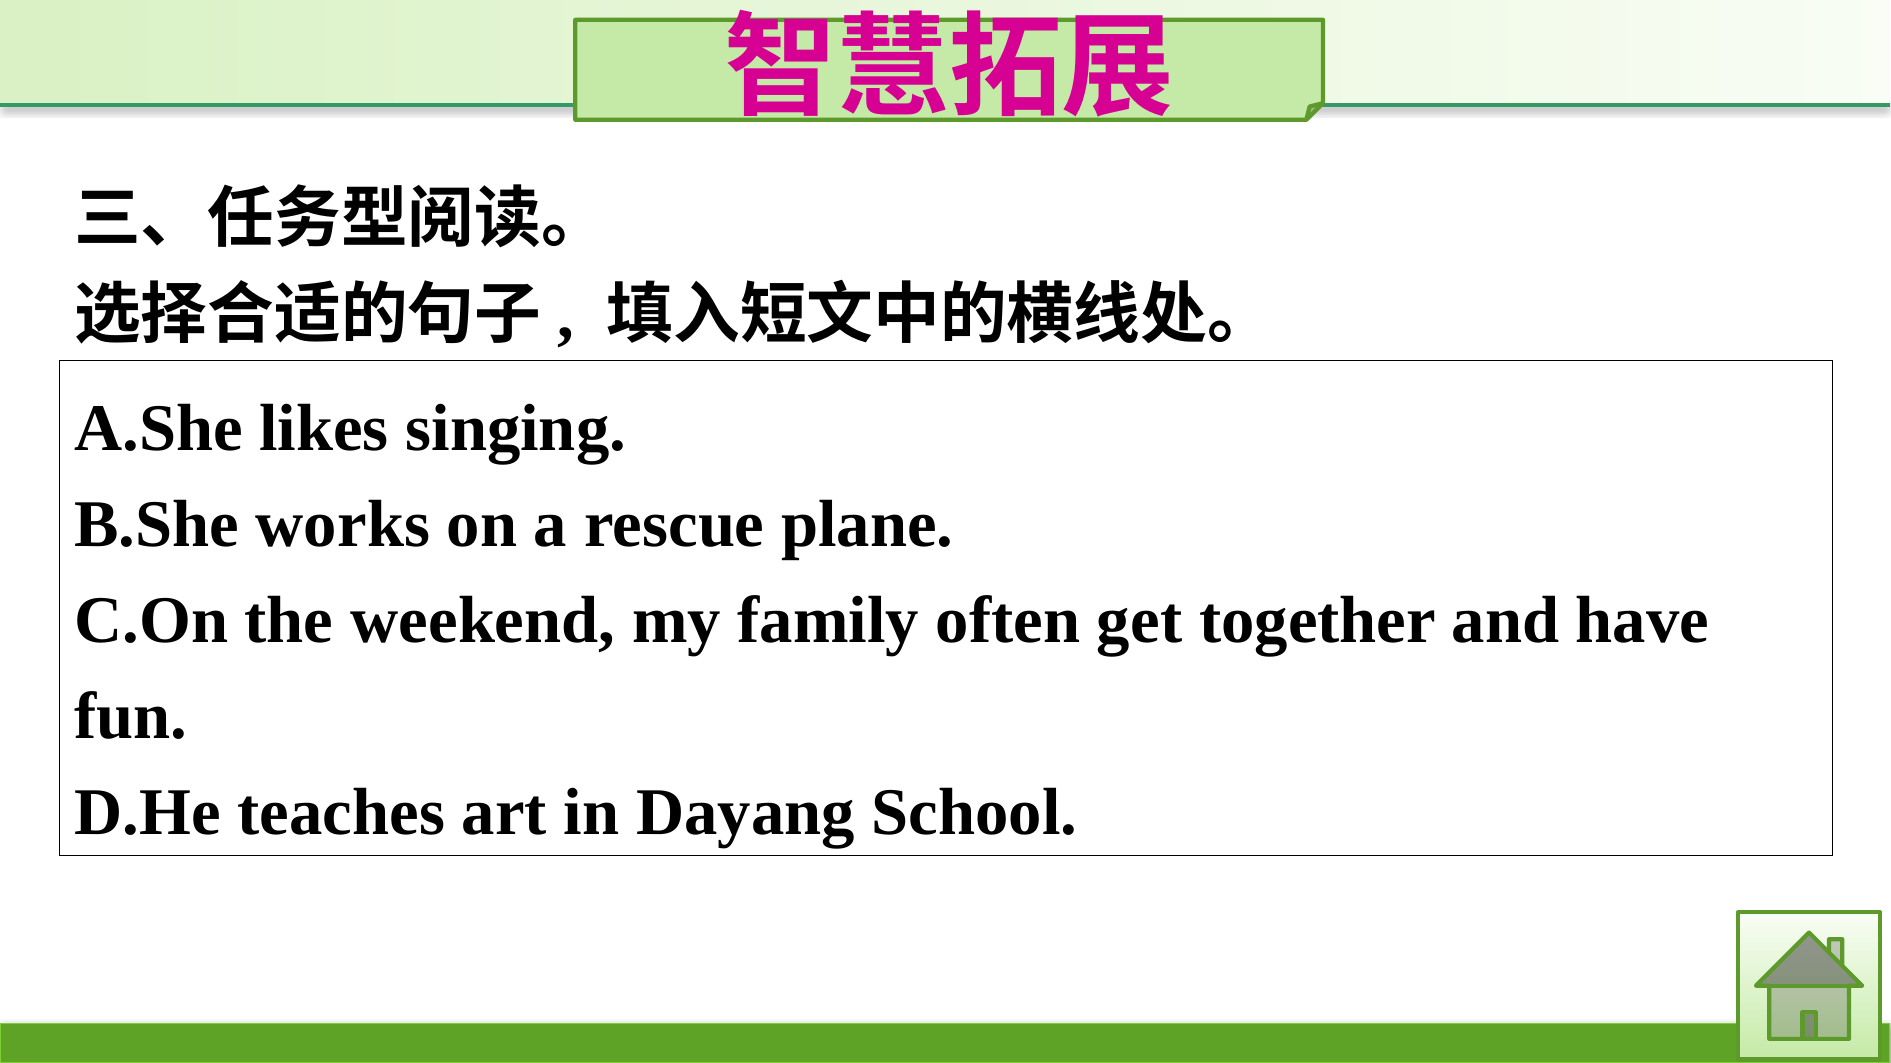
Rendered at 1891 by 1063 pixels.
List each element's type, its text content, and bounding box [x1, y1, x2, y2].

text_box A.She likes singing. B.She works on a rescue plane. C.On the weekend, my family often get together and have fun. D.He teaches art in Dayang School. [59, 360, 1833, 856]
text_box 三、任务型阅读。 选择合适的句子, 填入短文中的横线处。 [59, 151, 1833, 359]
text_box 智慧拓展 [573, 17, 1326, 122]
